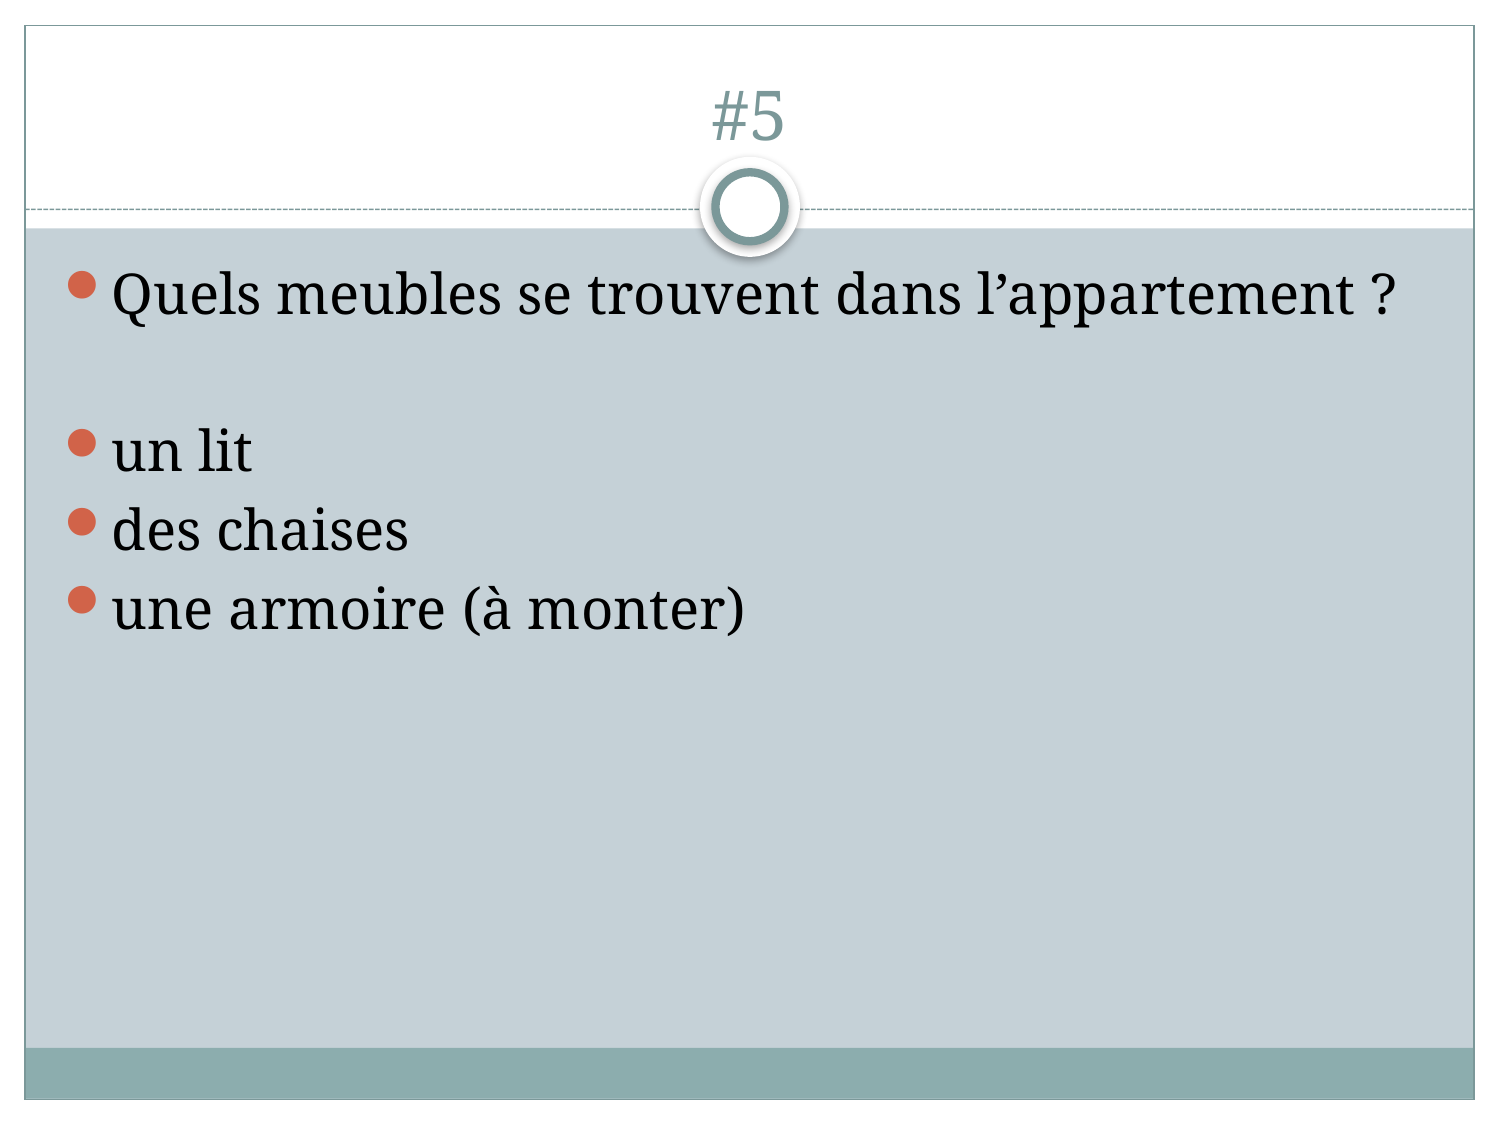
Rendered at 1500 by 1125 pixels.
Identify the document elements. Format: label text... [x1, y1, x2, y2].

title #5 [49, 37, 1450, 162]
list Quels meubles se trouvent dans l’appartement ? un lit des chaises une armoire (à monter) [49, 250, 1445, 1001]
